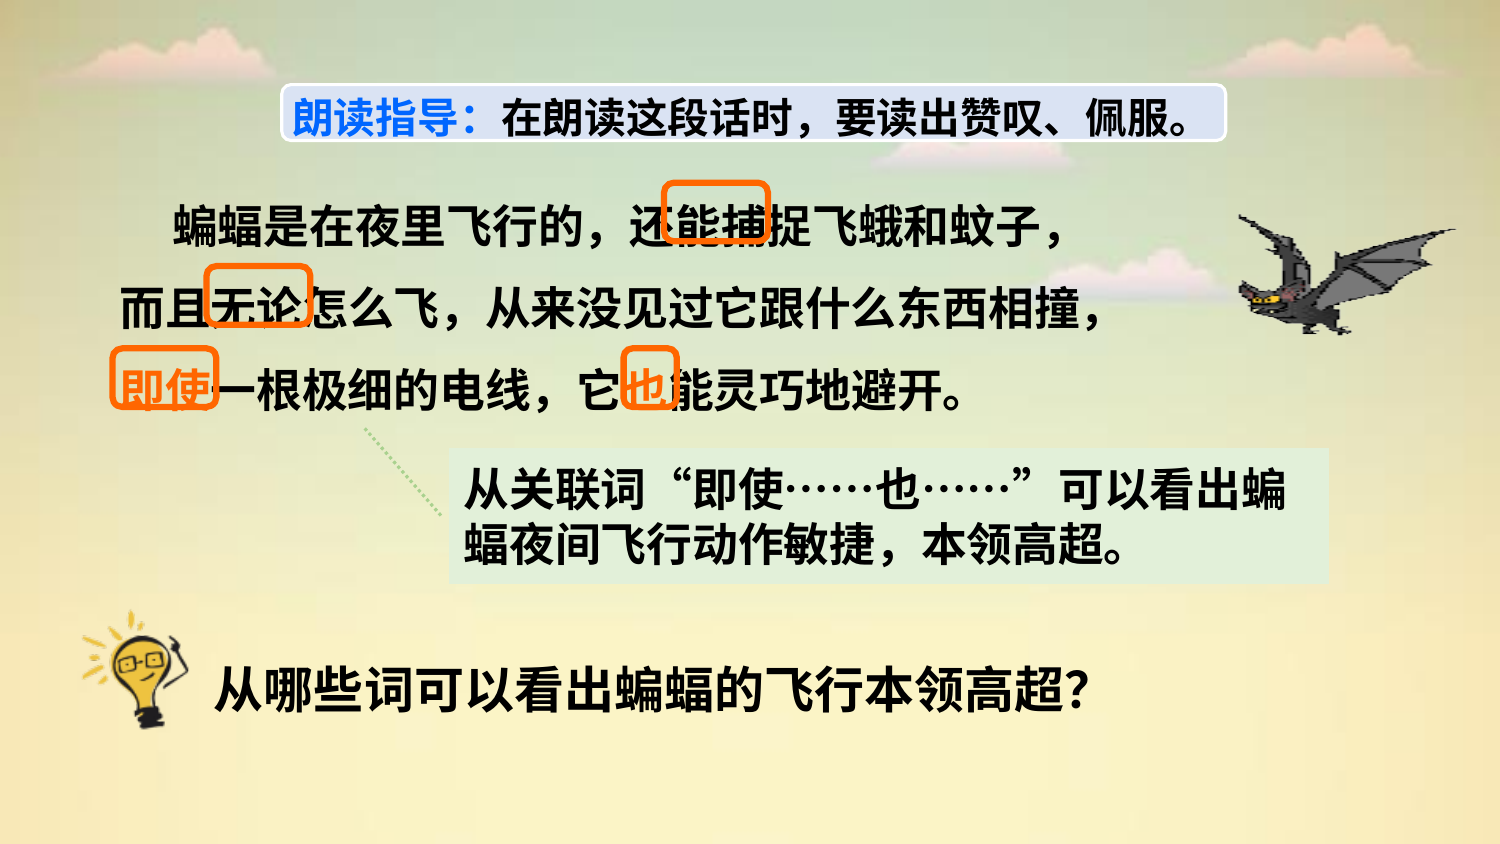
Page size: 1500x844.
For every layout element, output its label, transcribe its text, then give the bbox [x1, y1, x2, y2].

text_box [111, 347, 217, 408]
text_box [663, 182, 769, 242]
picture [0, 0, 1500, 844]
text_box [61, 597, 1159, 742]
text_box 蝙蝠是在夜里飞行的，还能捕捉飞蛾和蚊子，而且无论怎么飞，从来没见过它跟什么东西相撞，即使一根极细的电线，它也能灵巧地避开。 [104, 162, 1122, 425]
text_box [623, 347, 678, 408]
text_box [205, 265, 311, 326]
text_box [277, 84, 1243, 150]
text_box 从关联词“即使……也……”可以看出蝙蝠夜间飞行动作敏捷，本领高超。 [449, 448, 1329, 584]
